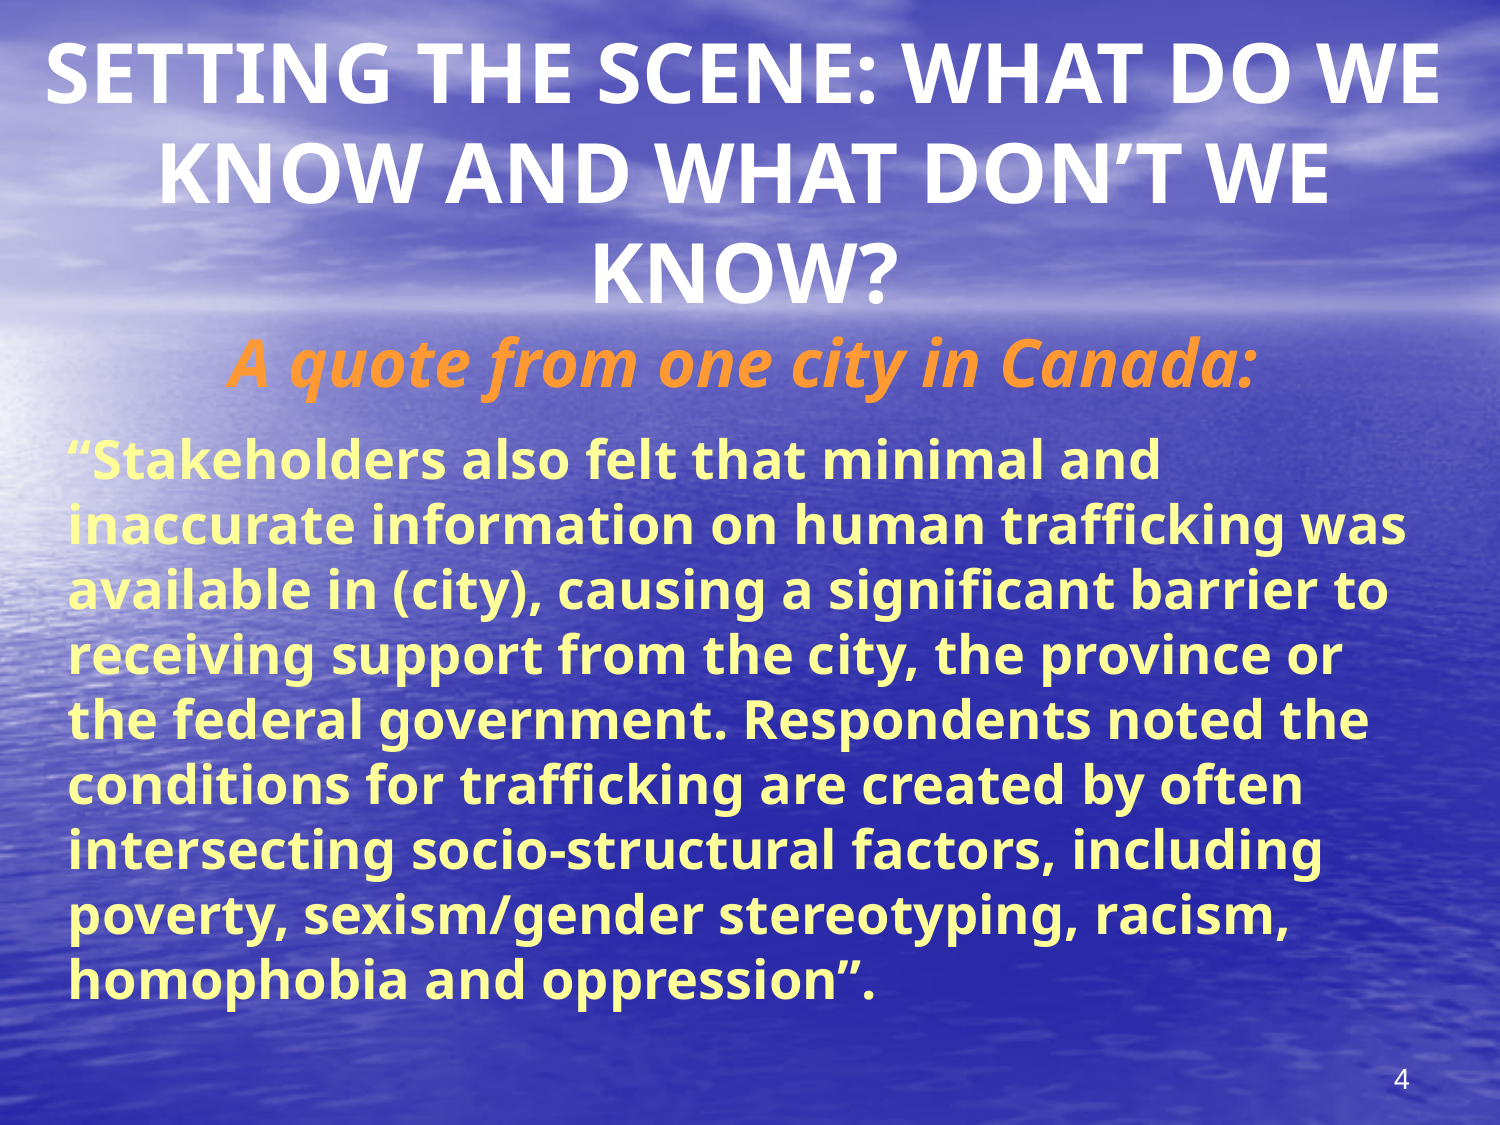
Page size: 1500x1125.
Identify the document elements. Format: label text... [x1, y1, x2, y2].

slide_number 4 [1074, 1024, 1425, 1103]
text_box “Stakeholders also felt that minimal and inaccurate information on human trafficking was available in (city), causing a significant barrier to receiving support from the city, the province or the federal government. Respondents noted the conditions for trafficking are created by often intersecting socio-structural factors, including poverty, sexism/gender stereotyping, racism, homophobia and oppression”. [53, 418, 1436, 1018]
title SETTING THE SCENE: WHAT DO WE KNOW AND WHAT DON’T WE KNOW? A quote from one city in Canada: [17, 47, 1471, 374]
